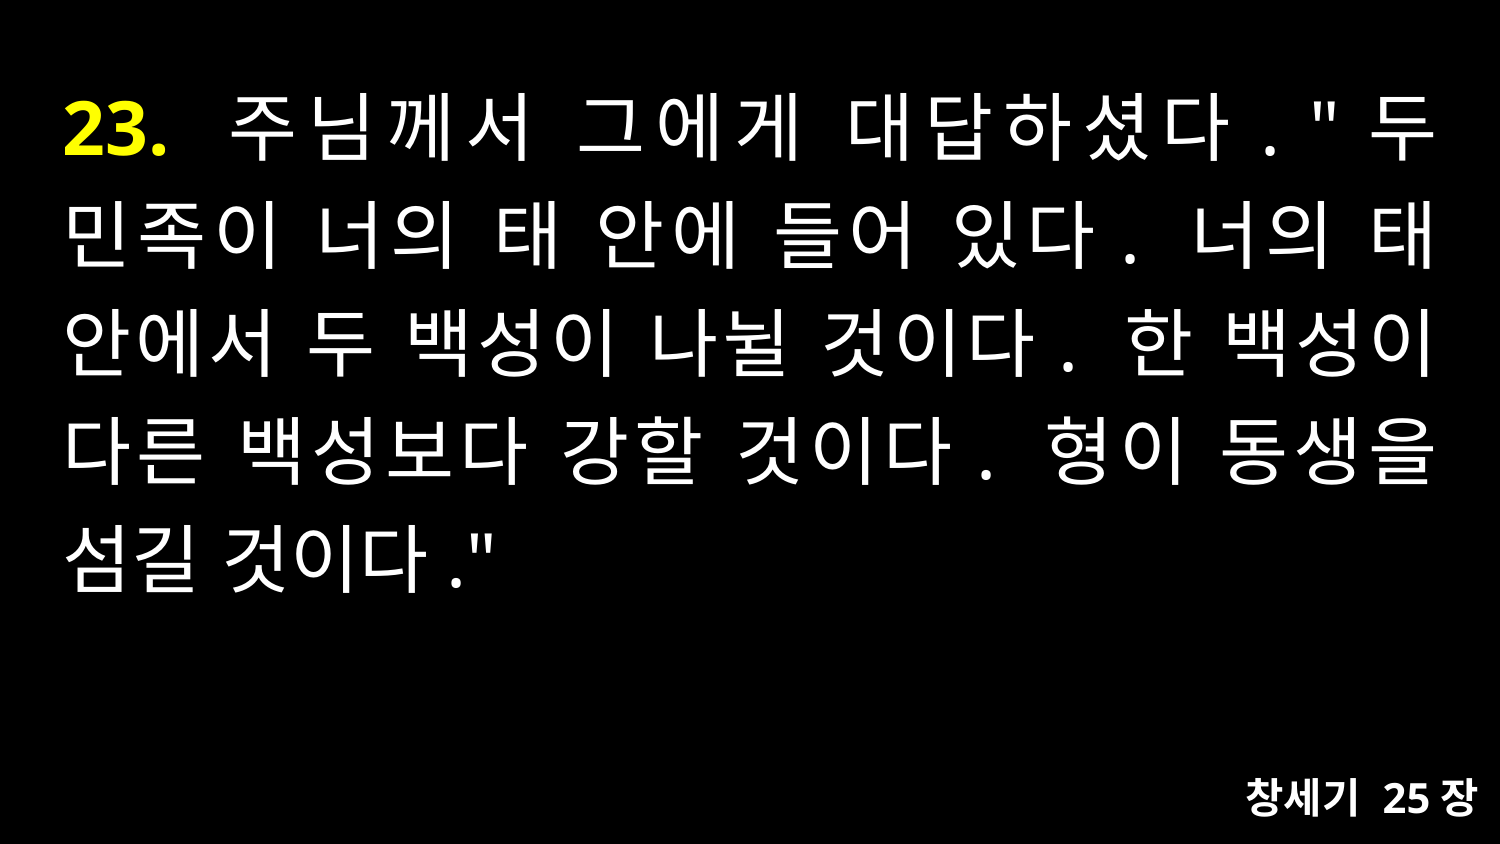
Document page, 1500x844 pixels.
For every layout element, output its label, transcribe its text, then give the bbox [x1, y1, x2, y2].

title 23. 주님께서 그에게 대답하셨다. "두 민족이 너의 태 안에 들어 있다. 너의 태 안에서 두 백성이 나뉠 것이다. 한 백성이 다른 백성보다 강할 것이다. 형이 동생을 섬길 것이다." [0, 0, 1500, 844]
subtitle 창세기 25장 [916, 770, 1500, 844]
